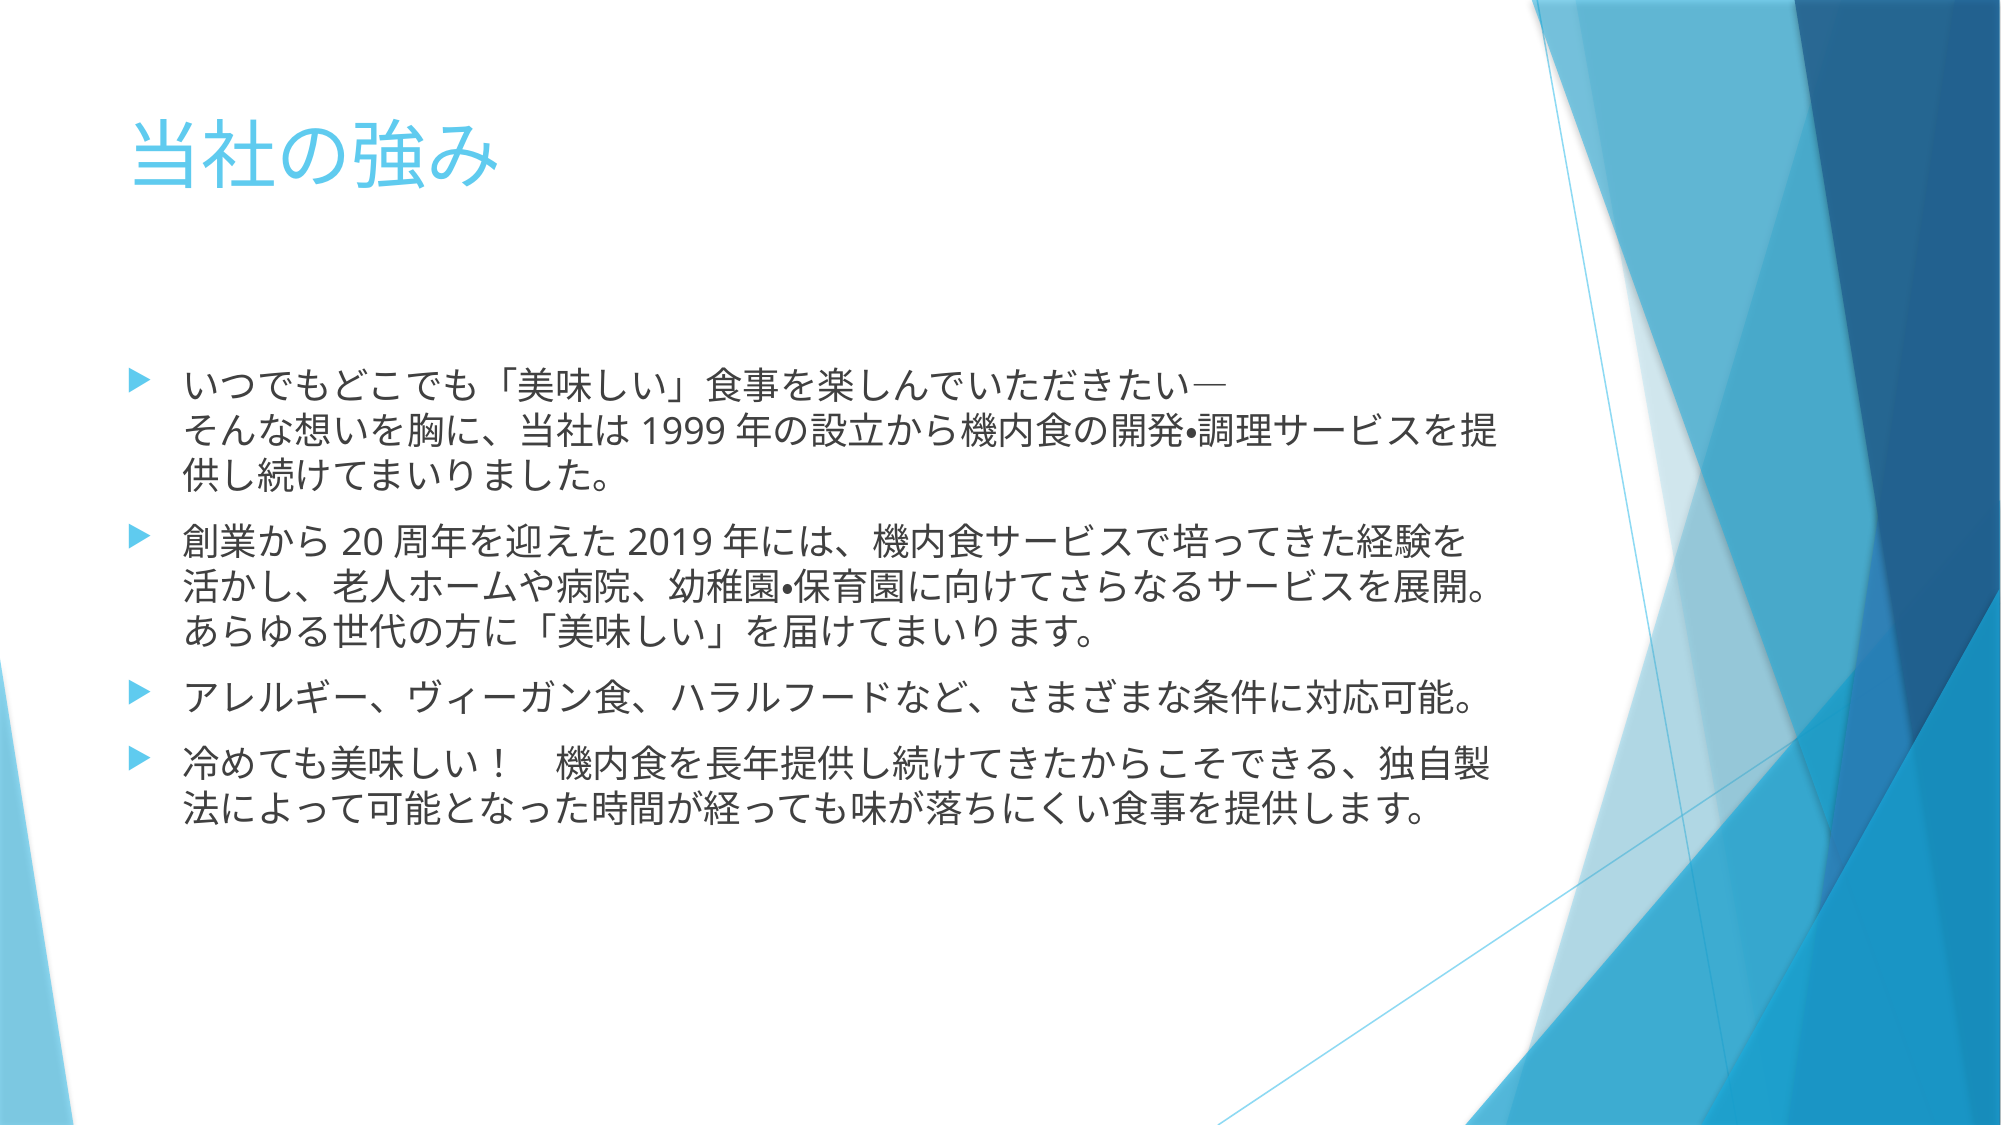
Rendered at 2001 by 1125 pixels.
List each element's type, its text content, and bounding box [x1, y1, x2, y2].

list いつでもどこでも「美味しい」食事を楽しんでいただきたい― そんな想いを胸に、当社は1999年の設立から機内食の開発・調理サービスを提供し続けてまいりました。 創業から20周年を迎えた2019年には、機内食サービスで培ってきた経験を活かし、老人ホームや病院、幼稚園・保育園に向けてさらなるサービスを展開。あらゆる世代の方に「美味しい」を届けてまいります。 アレルギー、ヴィーガン食、ハラルフードなど、さまざまな条件に対応可能。 冷めても美味しい！ 機内食を長年提供し続けてきたからこそできる、独自製法によって可能となった時間が経っても味が落ちにくい食事を提供します。 [111, 354, 1522, 992]
title 当社の強み [111, 99, 1522, 317]
